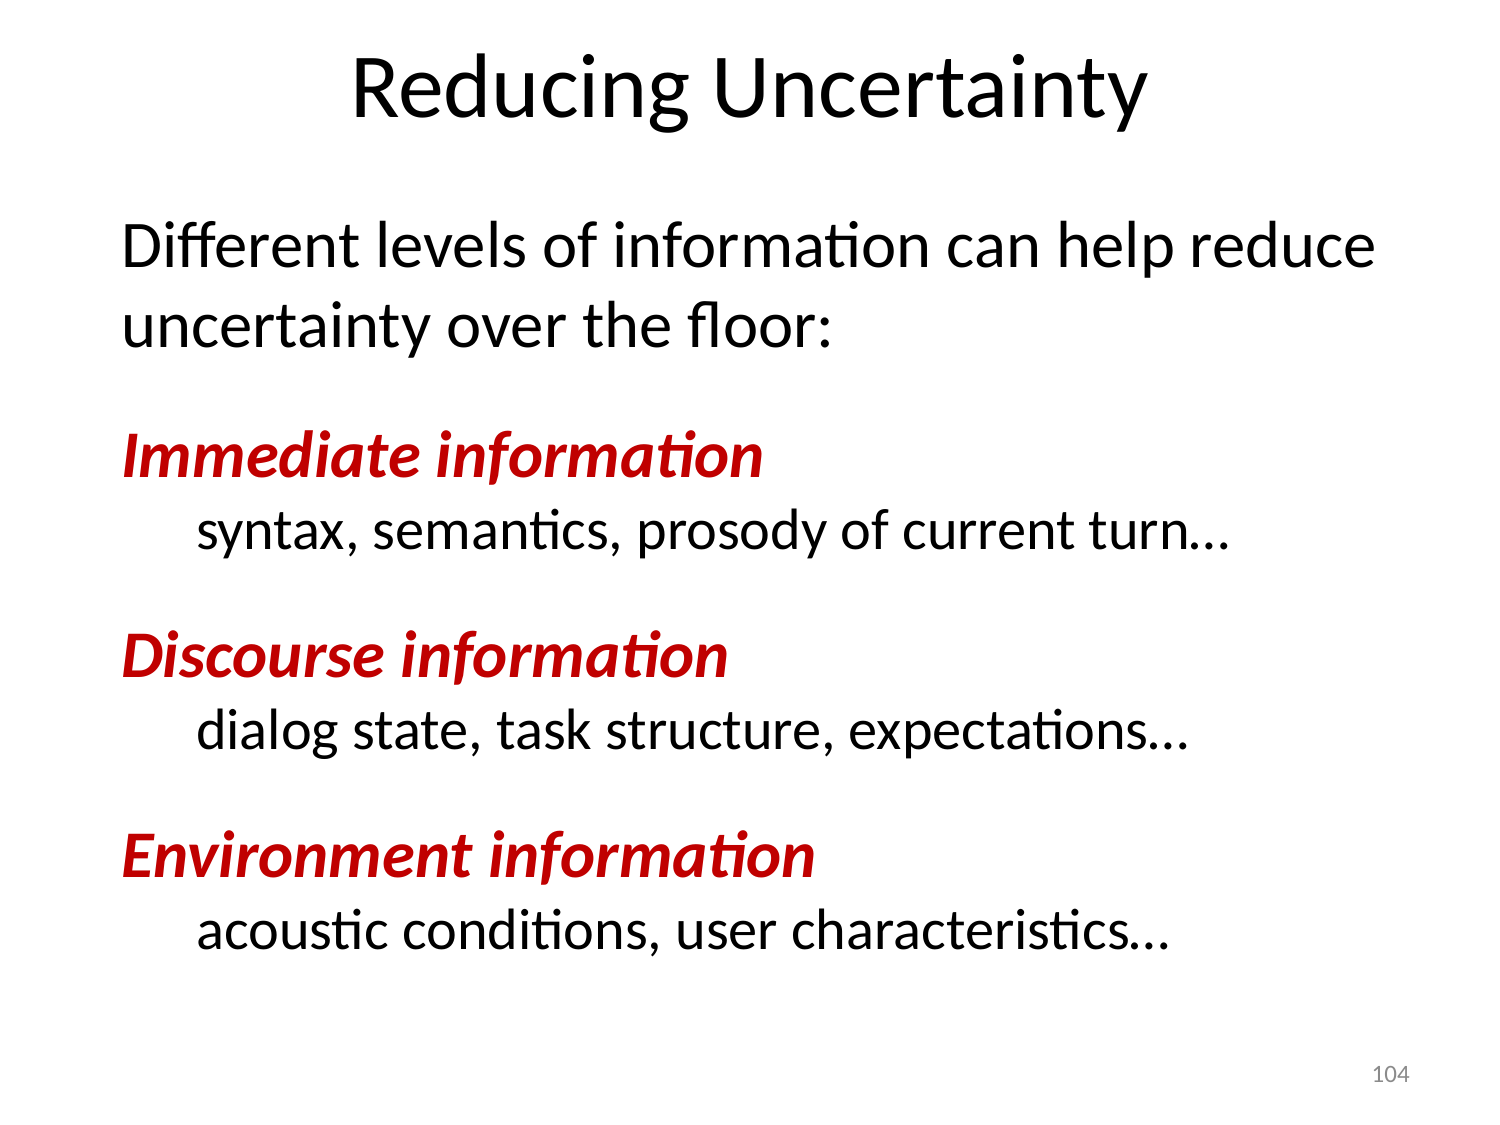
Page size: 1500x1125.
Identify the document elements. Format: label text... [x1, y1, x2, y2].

text_box Different levels of information can help reduce uncertainty over the floor: Immediate information syntax, semantics, prosody of current turn… Discourse information dialog state, task structure, expectations… Environment information acoustic conditions, user characteristics… [106, 193, 1440, 969]
slide_number 104 [1074, 1042, 1425, 1103]
title Reducing Uncertainty [75, 0, 1425, 175]
